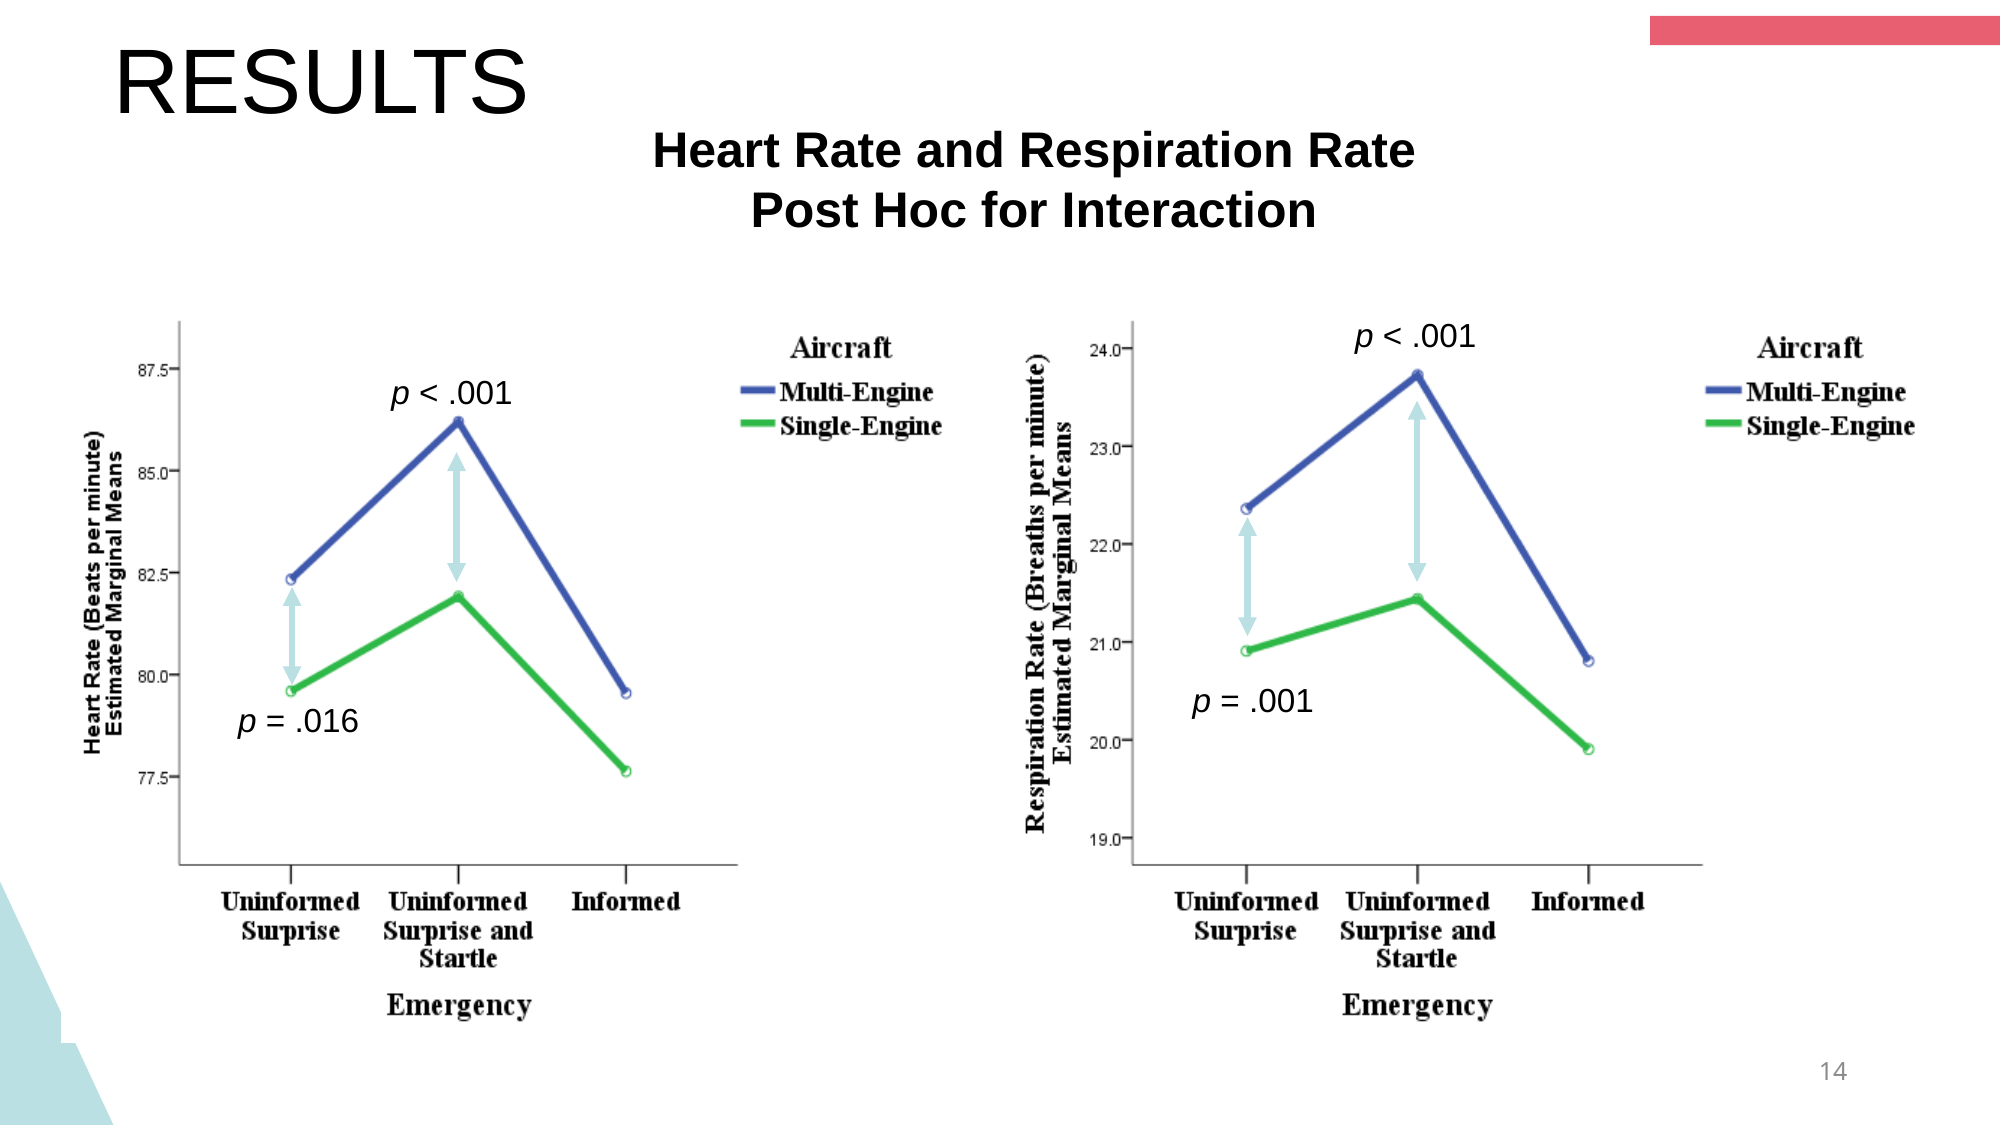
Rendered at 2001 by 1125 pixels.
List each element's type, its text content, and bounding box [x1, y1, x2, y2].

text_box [61, 272, 965, 1043]
text_box RESULTS [113, 21, 1887, 109]
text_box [999, 272, 1939, 1043]
text_box [1649, 15, 2000, 46]
text_box Heart Rate and Respiration Rate Post Hoc for Interaction [113, 109, 1955, 305]
slide_number 14 [1412, 1043, 1863, 1103]
text_box [0, 880, 115, 1125]
